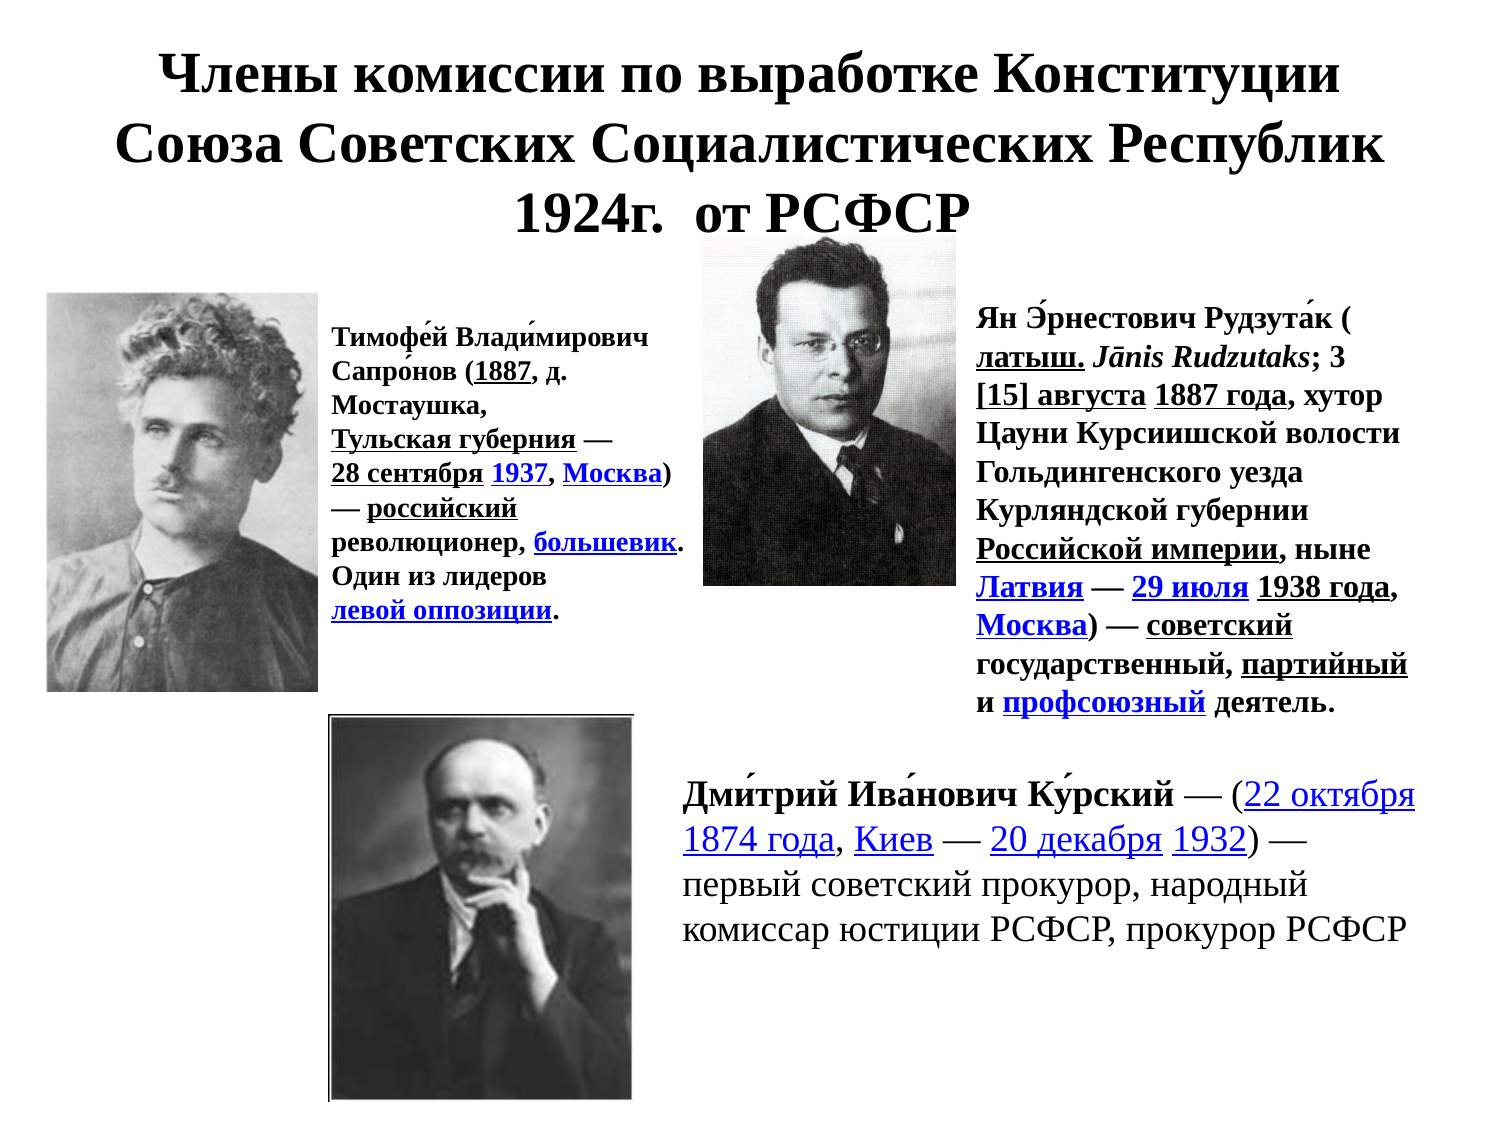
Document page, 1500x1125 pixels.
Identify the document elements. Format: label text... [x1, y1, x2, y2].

list Тимофе́й Влади́мирович Сапро́нов (1887, д. Мостаушка, Тульская губерния — 28 сентября 1937, Москва) — российский революционер, большевик. Один из лидеров левой оппозиции. [323, 304, 704, 633]
picture [327, 714, 635, 1102]
title Члены комиссии по выработке Конституции Союза Советских Социалистических Республик 1924г. от РСФСР [75, 45, 1425, 233]
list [702, 234, 956, 587]
text_box Дми́трий Ива́нович Ку́рский — (22 октября 1874 года, Киев — 20 декабря 1932) — первый советский прокурор, народный комиссар юстиции РСФСР, прокурор РСФСР [667, 761, 1442, 957]
list Ян Э́рнестович Рудзута́к (латыш. Jānis Rudzutaks; 3 [15] августа 1887 года, хутор Цауни Курсиишской волости Гольдингенского уезда Курляндской губернии Российской империи, ныне Латвия — 29 июля 1938 года, Москва) — советский государственный, партийный и профсоюзный деятель. [960, 251, 1425, 727]
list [46, 292, 319, 692]
